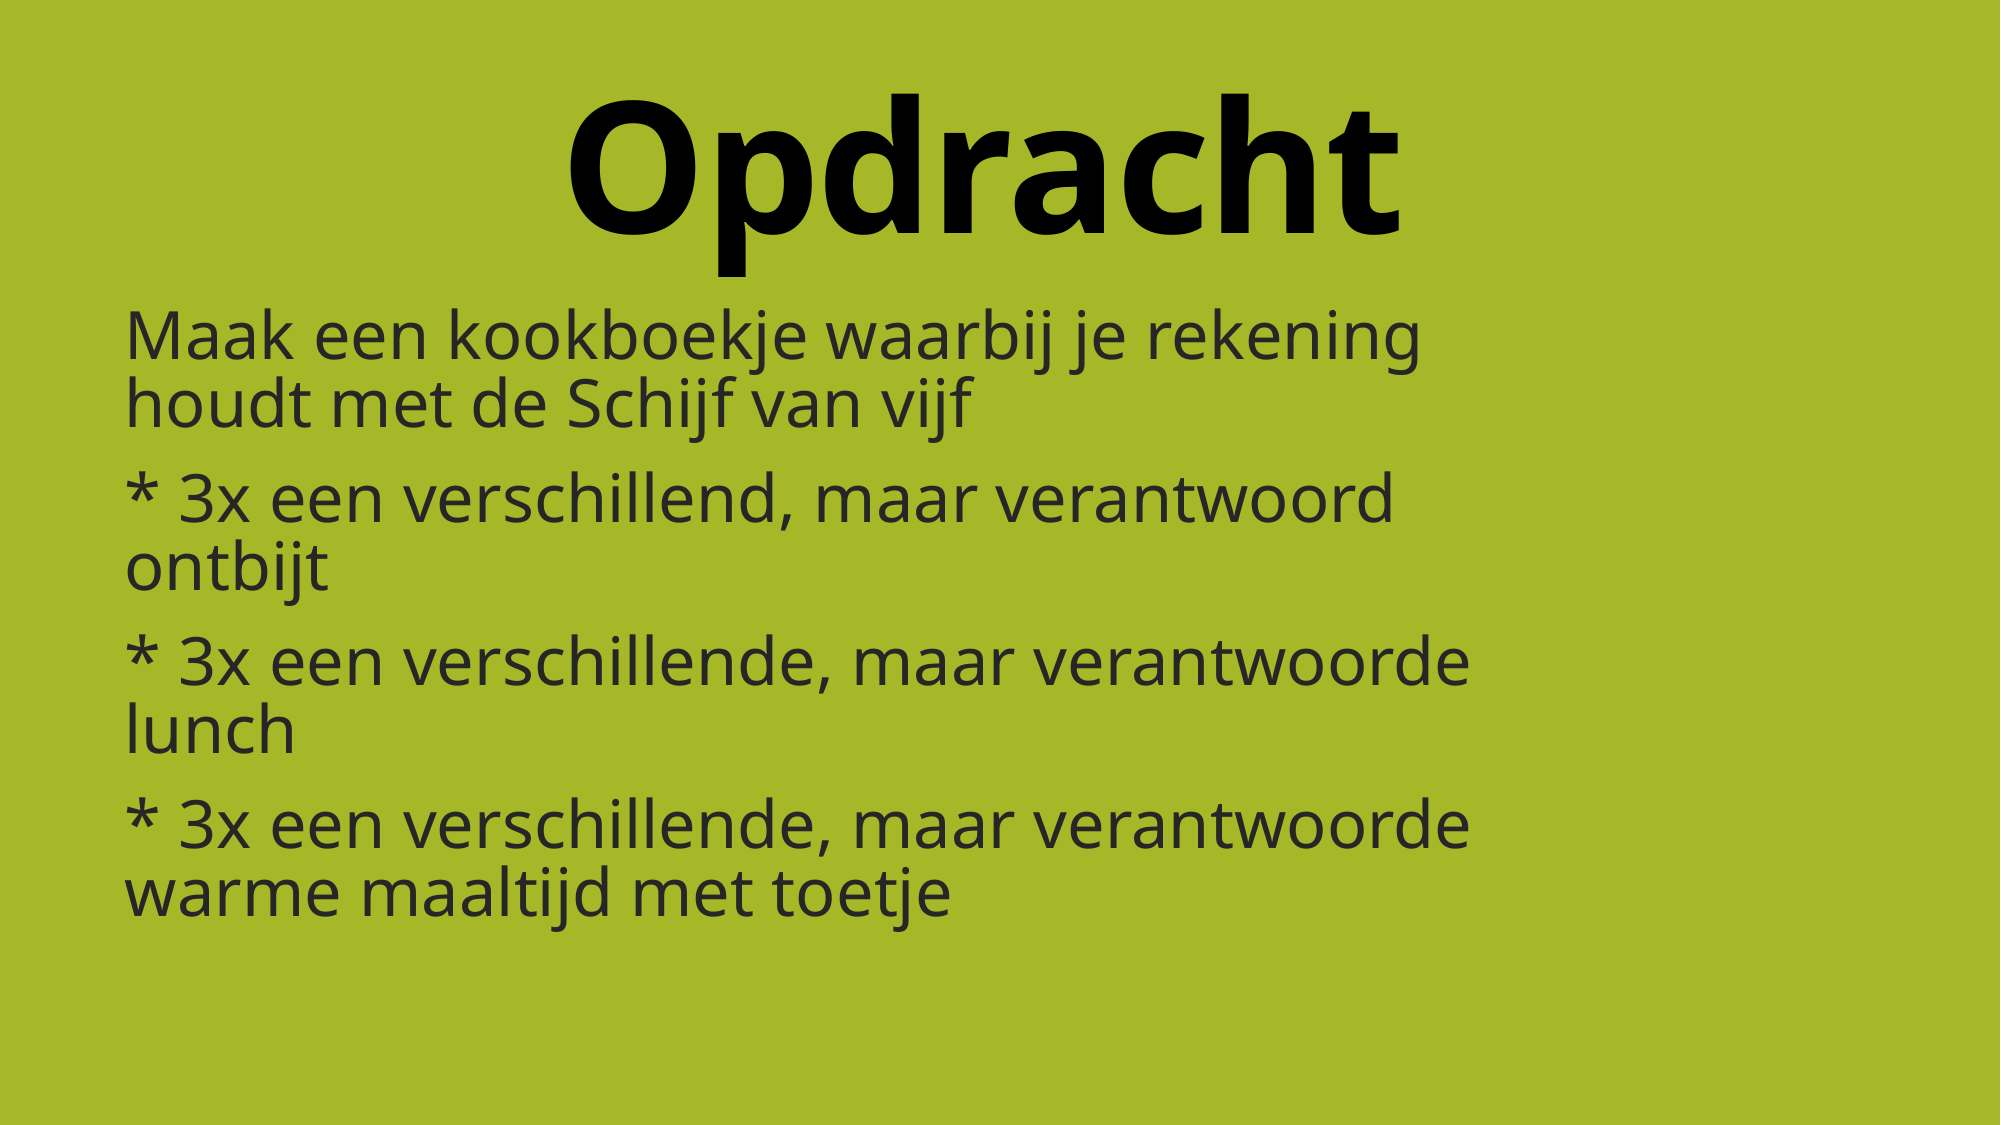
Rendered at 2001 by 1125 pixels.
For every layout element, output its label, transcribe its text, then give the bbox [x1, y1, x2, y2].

title Opdracht [98, 47, 1868, 277]
subtitle Maak een kookboekje waarbij je rekening houdt met de Schijf van vijf * 3x een verschillend, maar verantwoord ontbijt * 3x een verschillende, maar verantwoorde lunch * 3x een verschillende, maar verantwoorde warme maaltijd met toetje [109, 297, 1624, 961]
